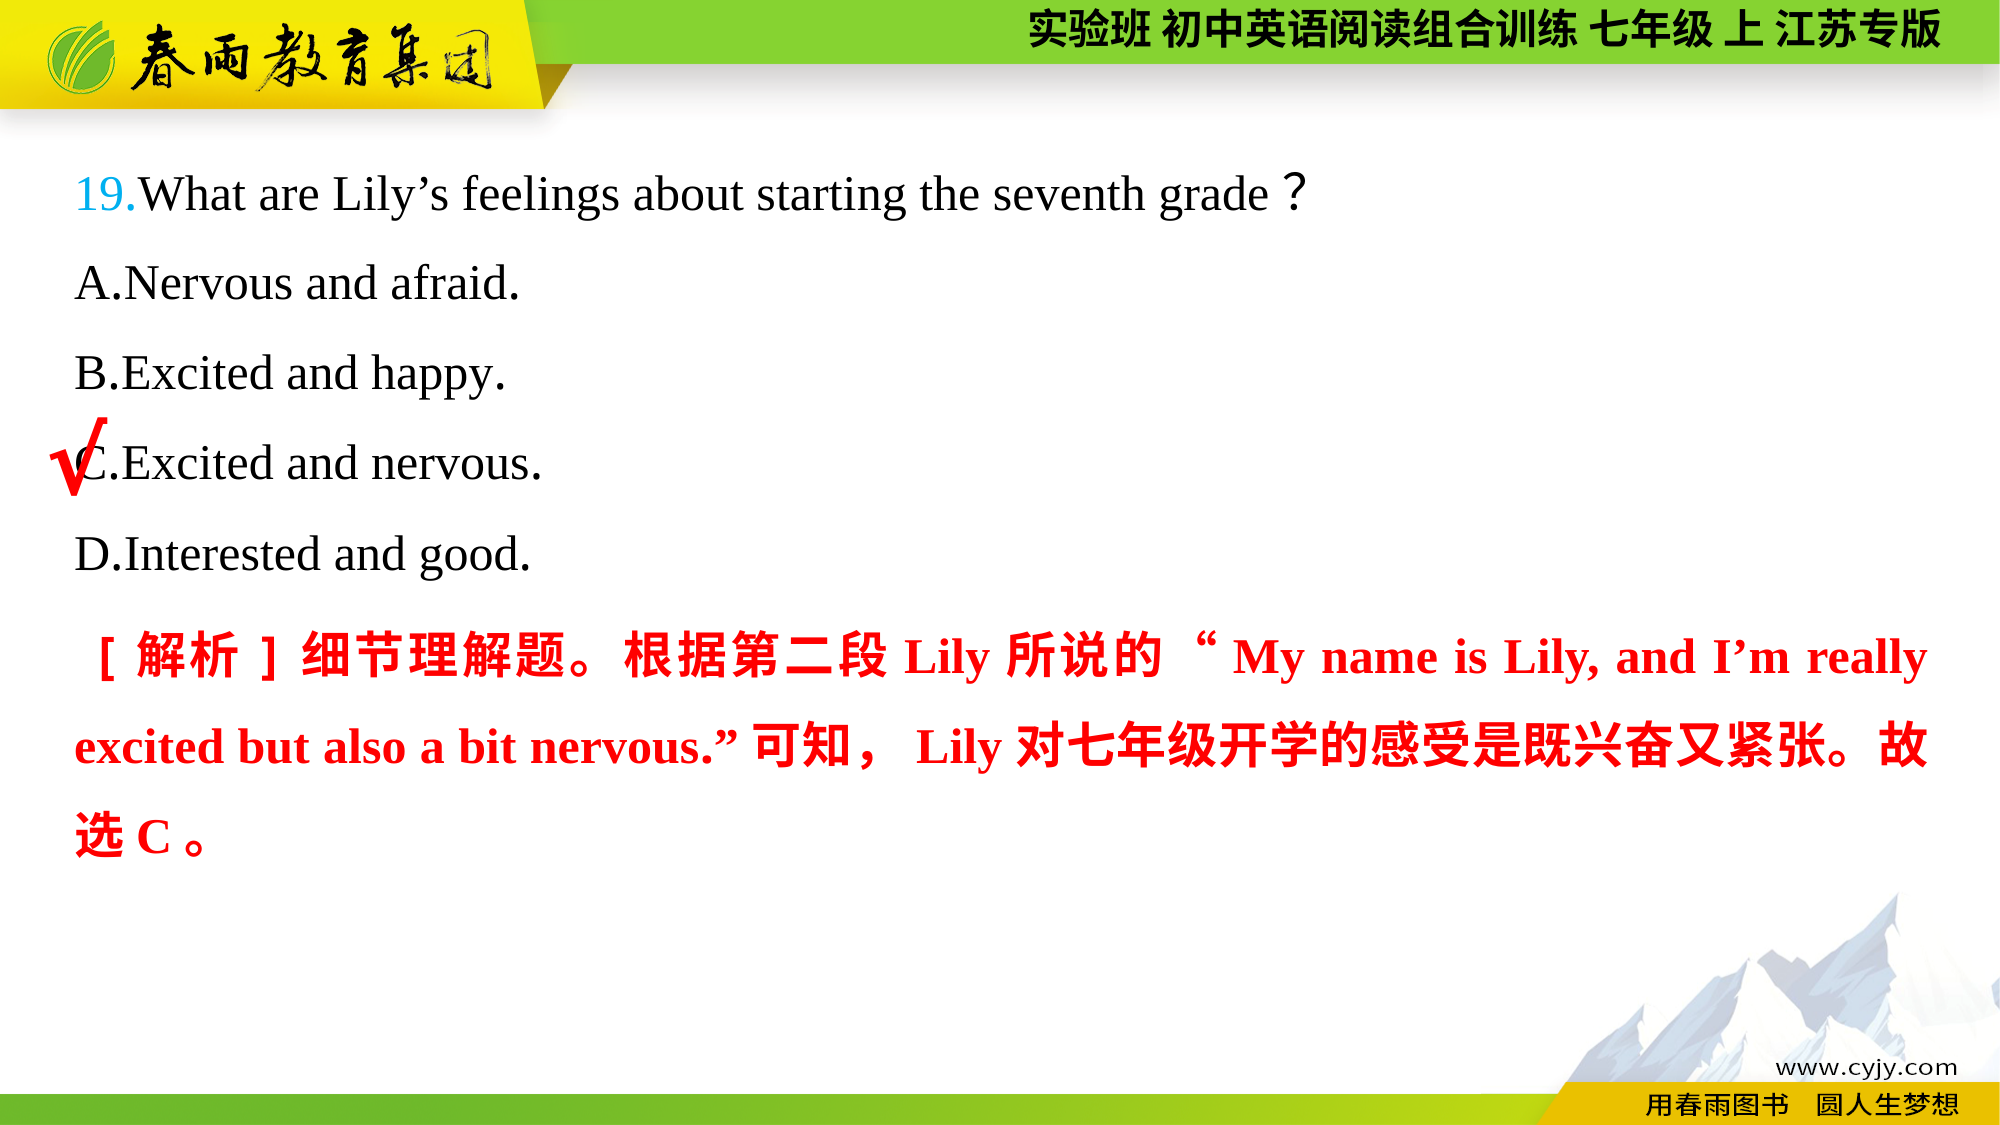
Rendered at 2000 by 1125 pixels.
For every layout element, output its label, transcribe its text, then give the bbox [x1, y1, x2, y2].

text_box √ [31, 394, 129, 520]
text_box [解析]细节理解题。根据第二段Lily所说的“My name is Lily, and I’m really excited but also a bit nervous.”可知，Lily对七年级开学的感受是既兴奋又紧张。故选C。 [59, 586, 1944, 872]
picture [0, 0, 2000, 1125]
list 19.What are Lily’s feelings about starting the seventh grade？ A.Nervous and afraid. B.Excited and happy. C.Excited and nervous. D.Interested and good. [59, 122, 1944, 586]
